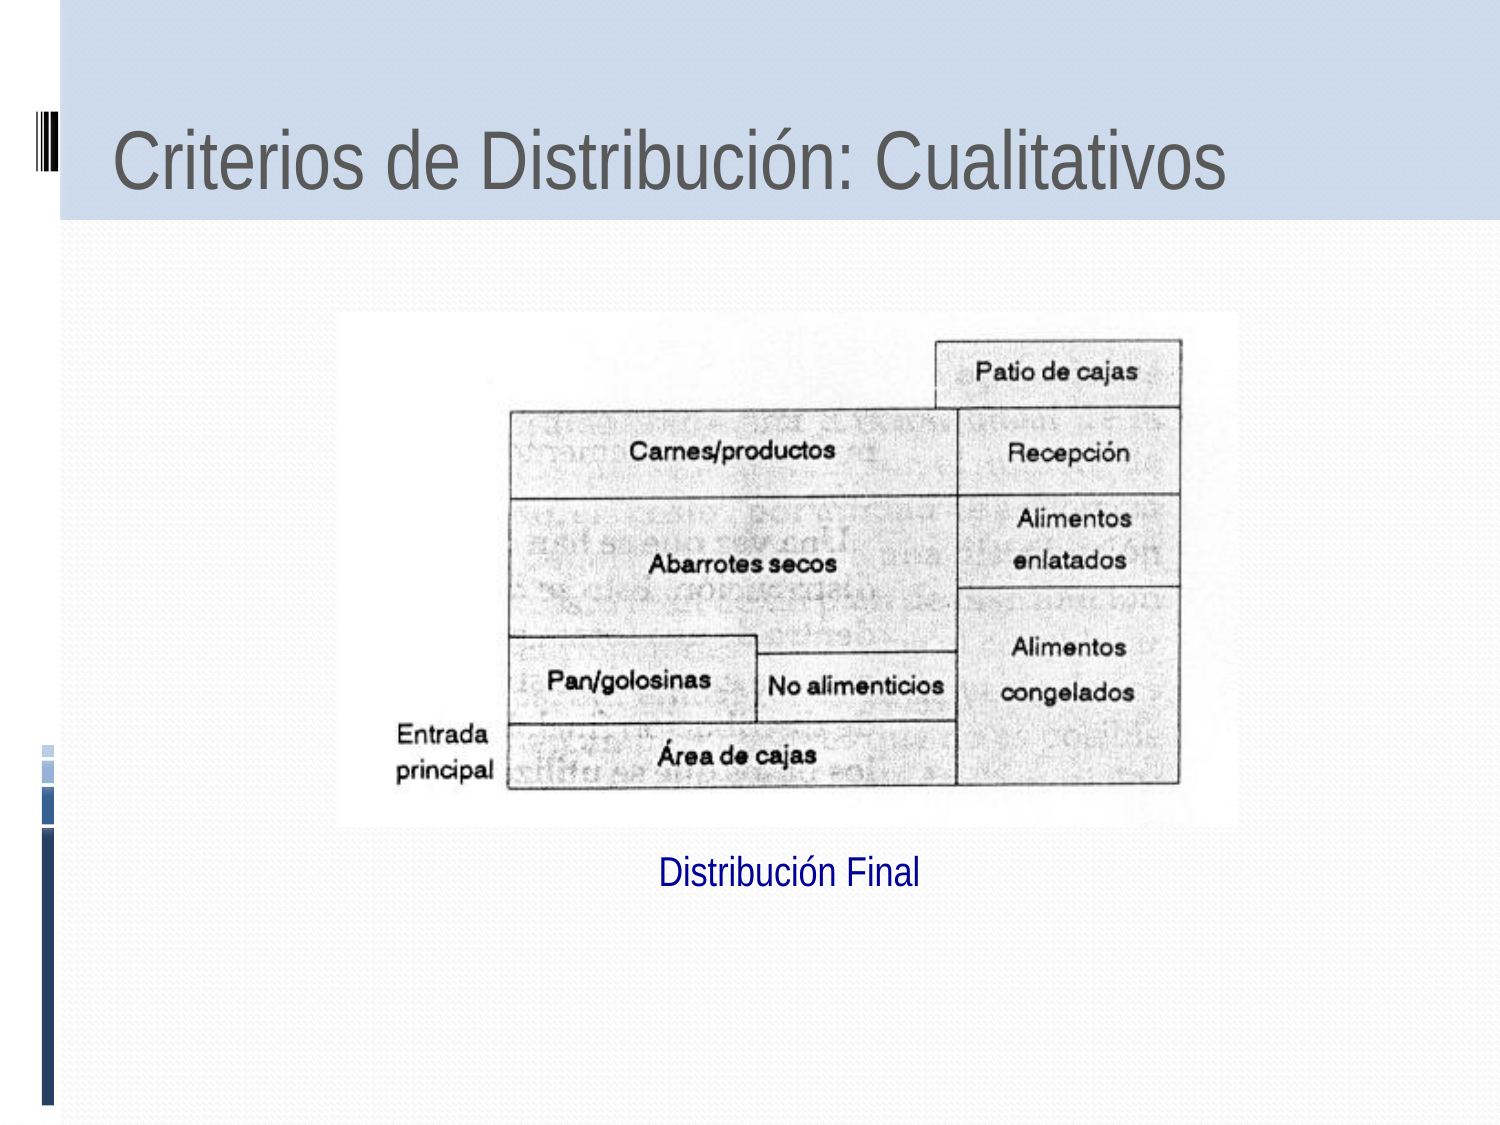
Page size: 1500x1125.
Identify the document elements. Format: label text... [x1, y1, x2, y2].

picture [337, 312, 1238, 827]
text_box Distribución Final [643, 839, 936, 903]
title Criterios de Distribución: Cualitativos [111, 18, 1436, 207]
